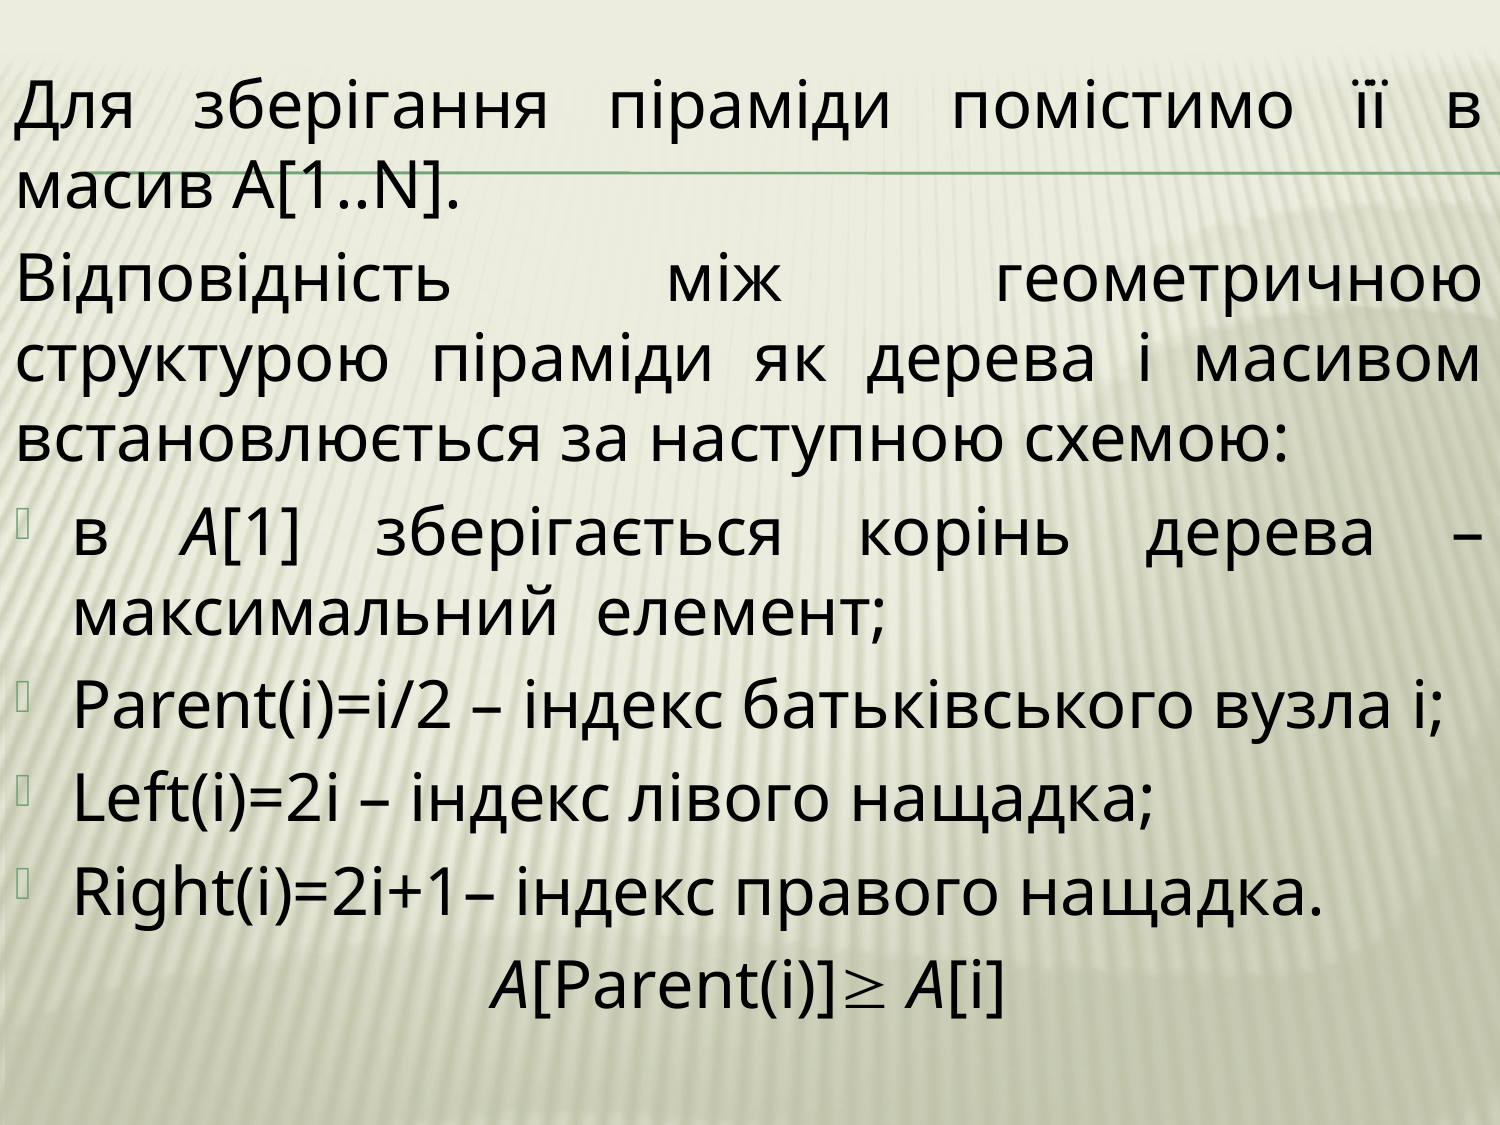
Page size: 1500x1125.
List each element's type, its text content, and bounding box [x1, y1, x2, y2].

list Для зберігання піраміди помістимо її в масив А[1..N]. Відповідність між геометричною структурою піраміди як дерева і масивом встановлюється за наступною схемою: в А[1] зберігається корінь дерева – максимальний елемент; Parent(i)=i/2 – індекс батьківського вузла і; Left(i)=2i – індекс лівого нащадка; Right(i)=2i+1– індекс правого нащадка. А[Parent(i)] А[і] [0, 54, 1500, 1071]
